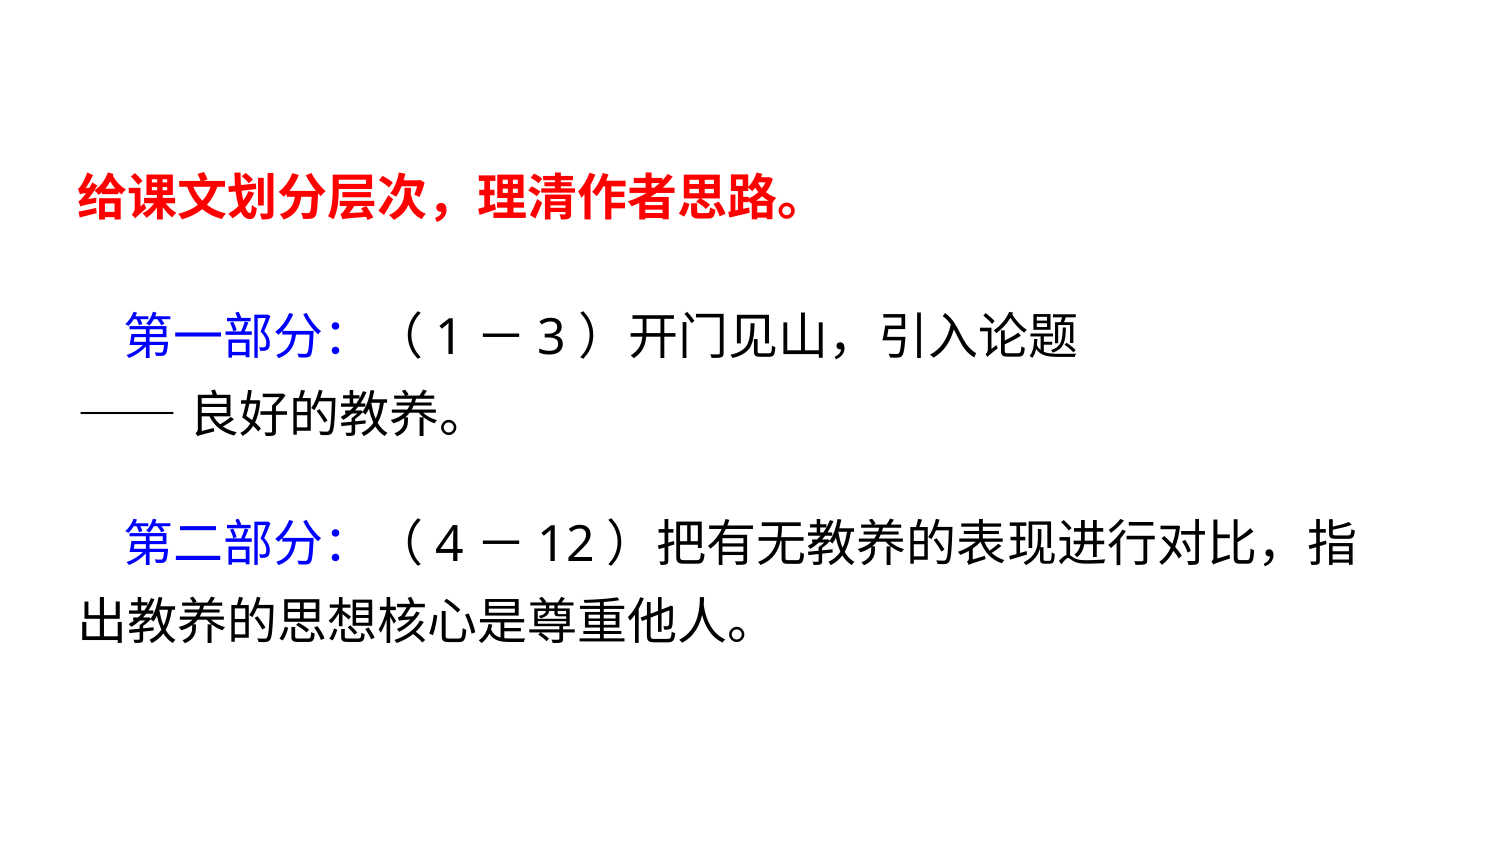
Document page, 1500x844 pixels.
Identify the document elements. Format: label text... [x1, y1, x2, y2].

text_box 第二部分：（4－12）把有无教养的表现进行对比，指出教养的思想核心是尊重他人。 [62, 486, 1405, 657]
text_box 第一部分：（1－3）开门见山，引入论题 ——良好的教养。 [62, 279, 1405, 451]
text_box 给课文划分层次，理清作者思路。 [63, 157, 1099, 233]
